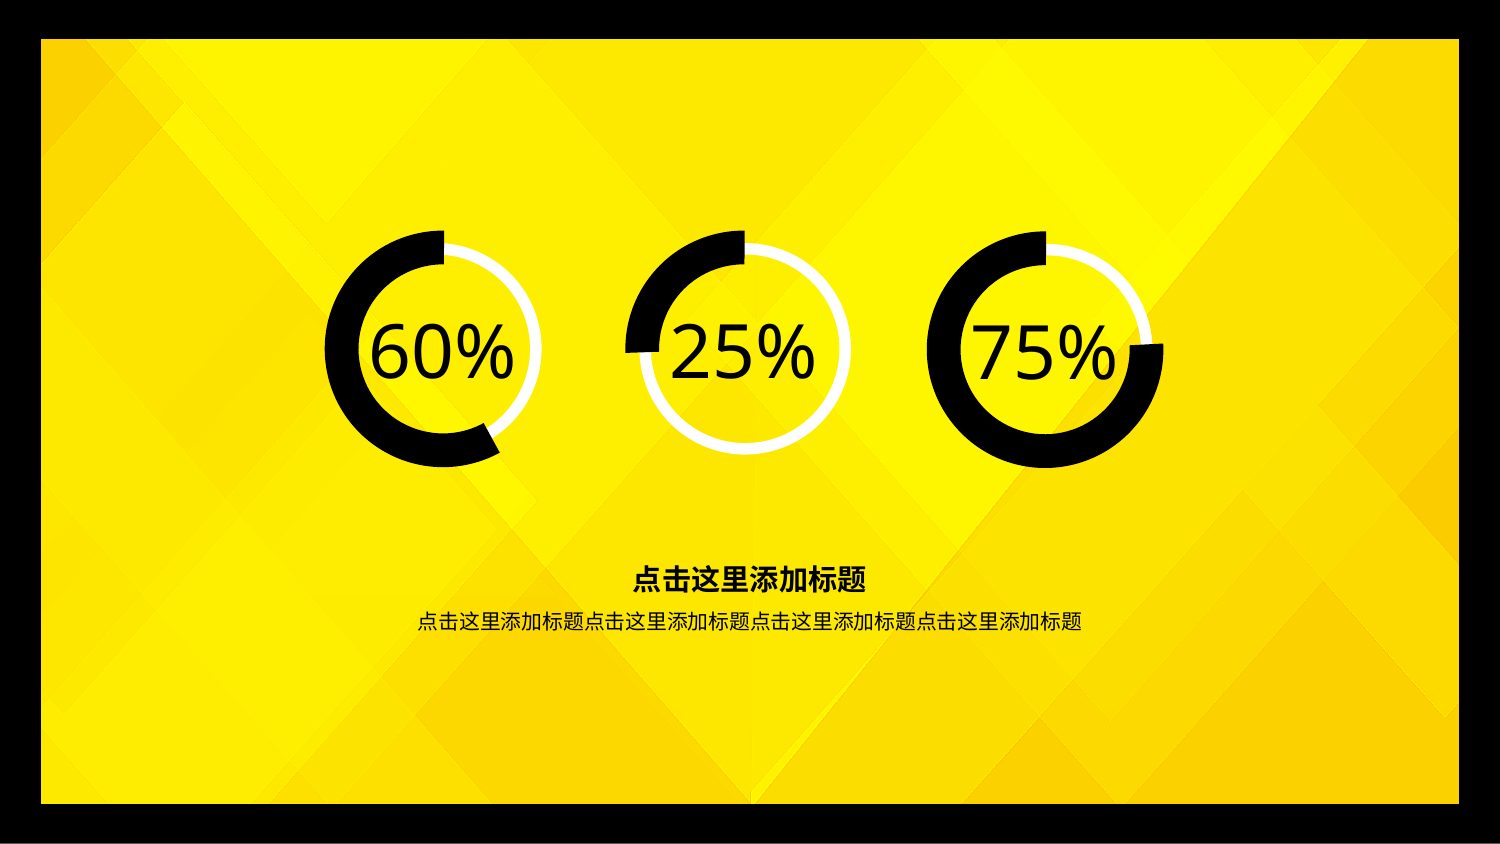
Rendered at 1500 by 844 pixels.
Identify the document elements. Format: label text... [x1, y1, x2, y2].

text_box 60% [357, 298, 529, 400]
text_box 25% [658, 298, 829, 400]
text_box [1047, 243, 1153, 344]
text_box 点击这里添加标题 点击这里添加标题点击这里添加标题点击这里添加标题点击这里添加标题 [143, 539, 1357, 638]
picture [41, 39, 1459, 804]
text_box 75% [959, 299, 1131, 401]
text_box [639, 243, 851, 455]
text_box [487, 400, 529, 438]
text_box [324, 230, 500, 468]
text_box [926, 231, 1164, 468]
text_box [444, 243, 542, 399]
text_box [625, 230, 745, 353]
